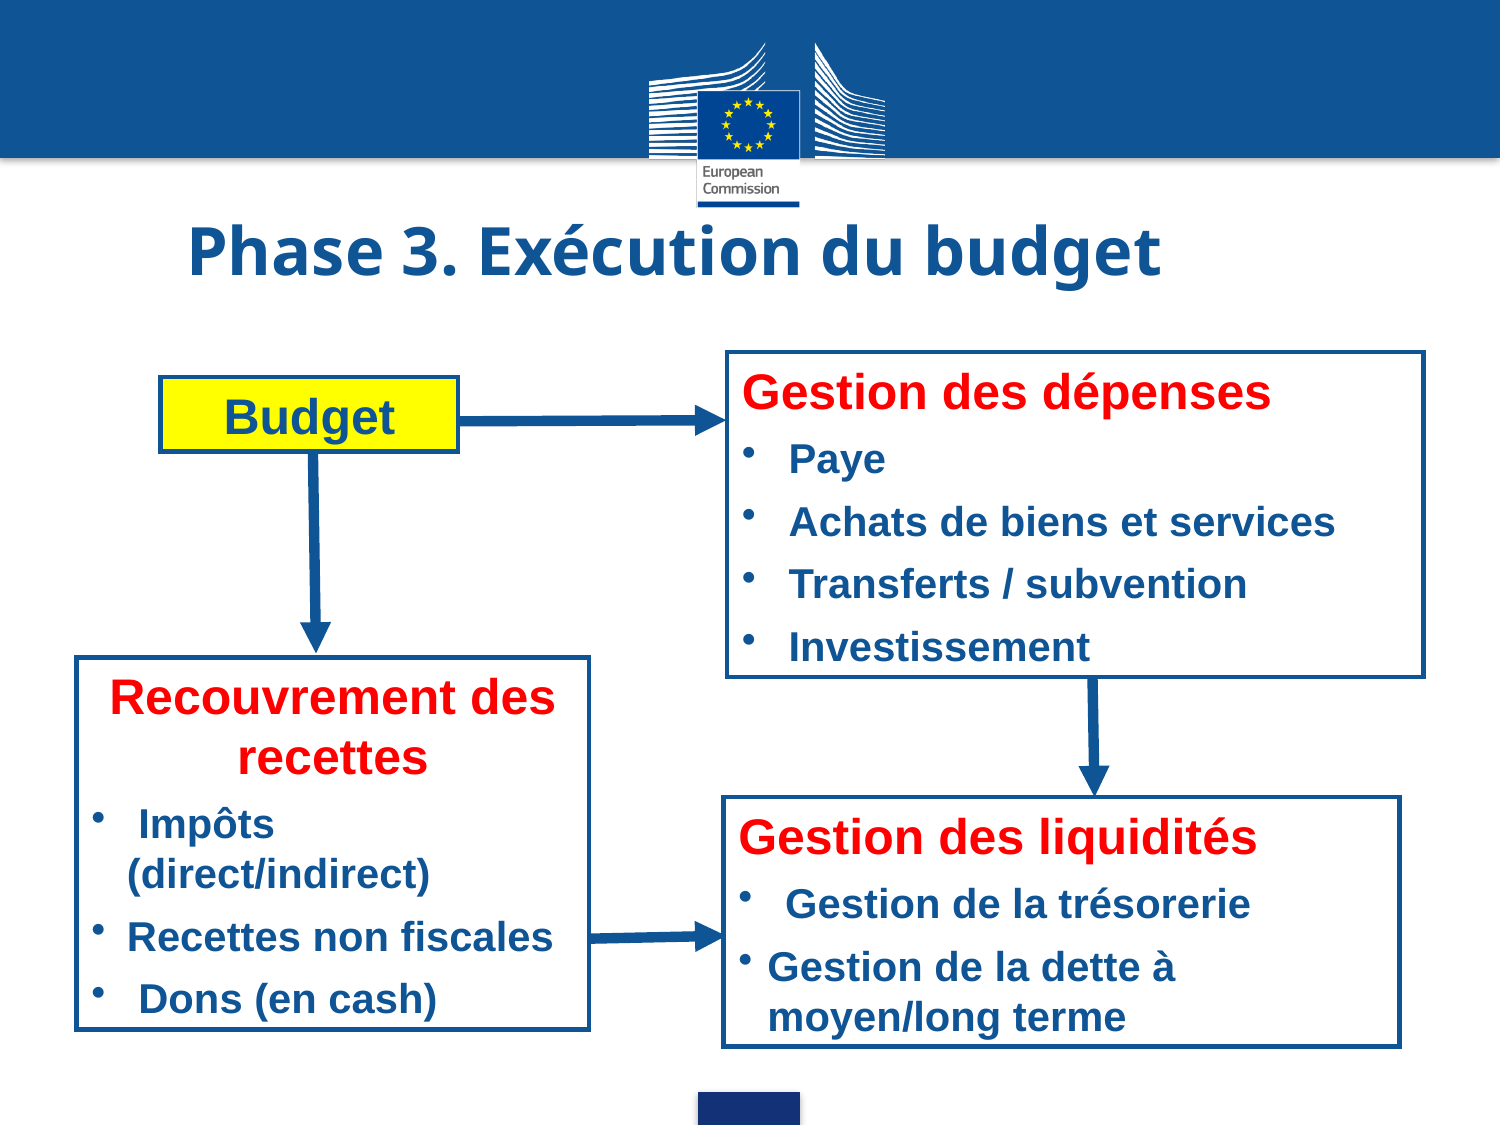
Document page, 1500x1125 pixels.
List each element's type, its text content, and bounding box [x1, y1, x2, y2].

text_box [76, 351, 1424, 1050]
picture [649, 42, 885, 191]
title Phase 3. Exécution du budget [170, 191, 1397, 305]
